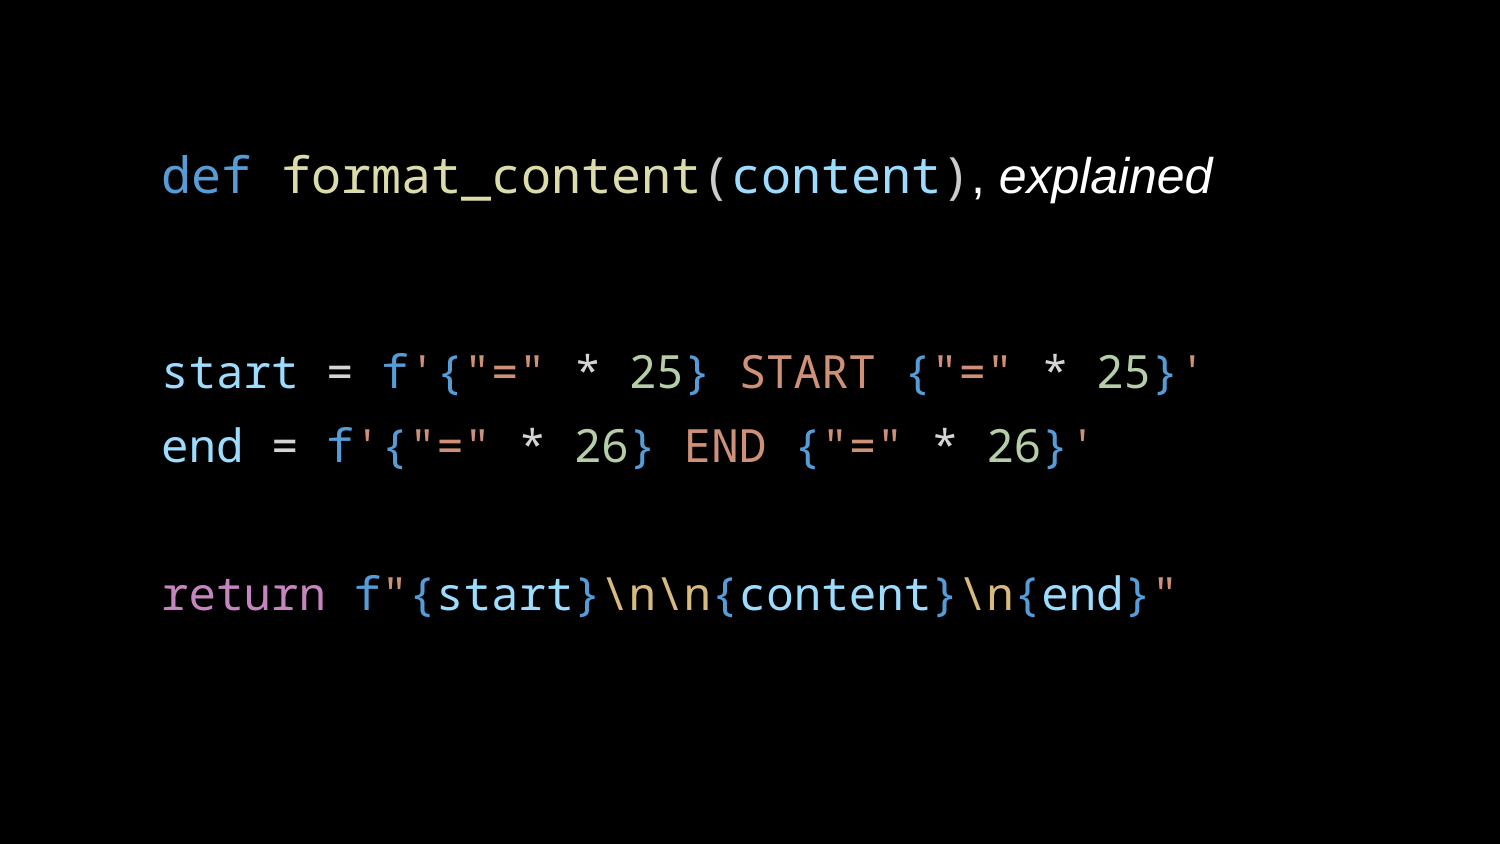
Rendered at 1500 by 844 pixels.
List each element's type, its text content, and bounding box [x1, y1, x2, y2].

text_box def format_content(content), explained [146, 109, 1255, 217]
text_box start = f'{"=" * 25} START {"=" * 25}' end = f'{"=" * 26} END {"=" * 26}' return f"{start}\n\n{content}\n{end}" [146, 209, 1354, 735]
